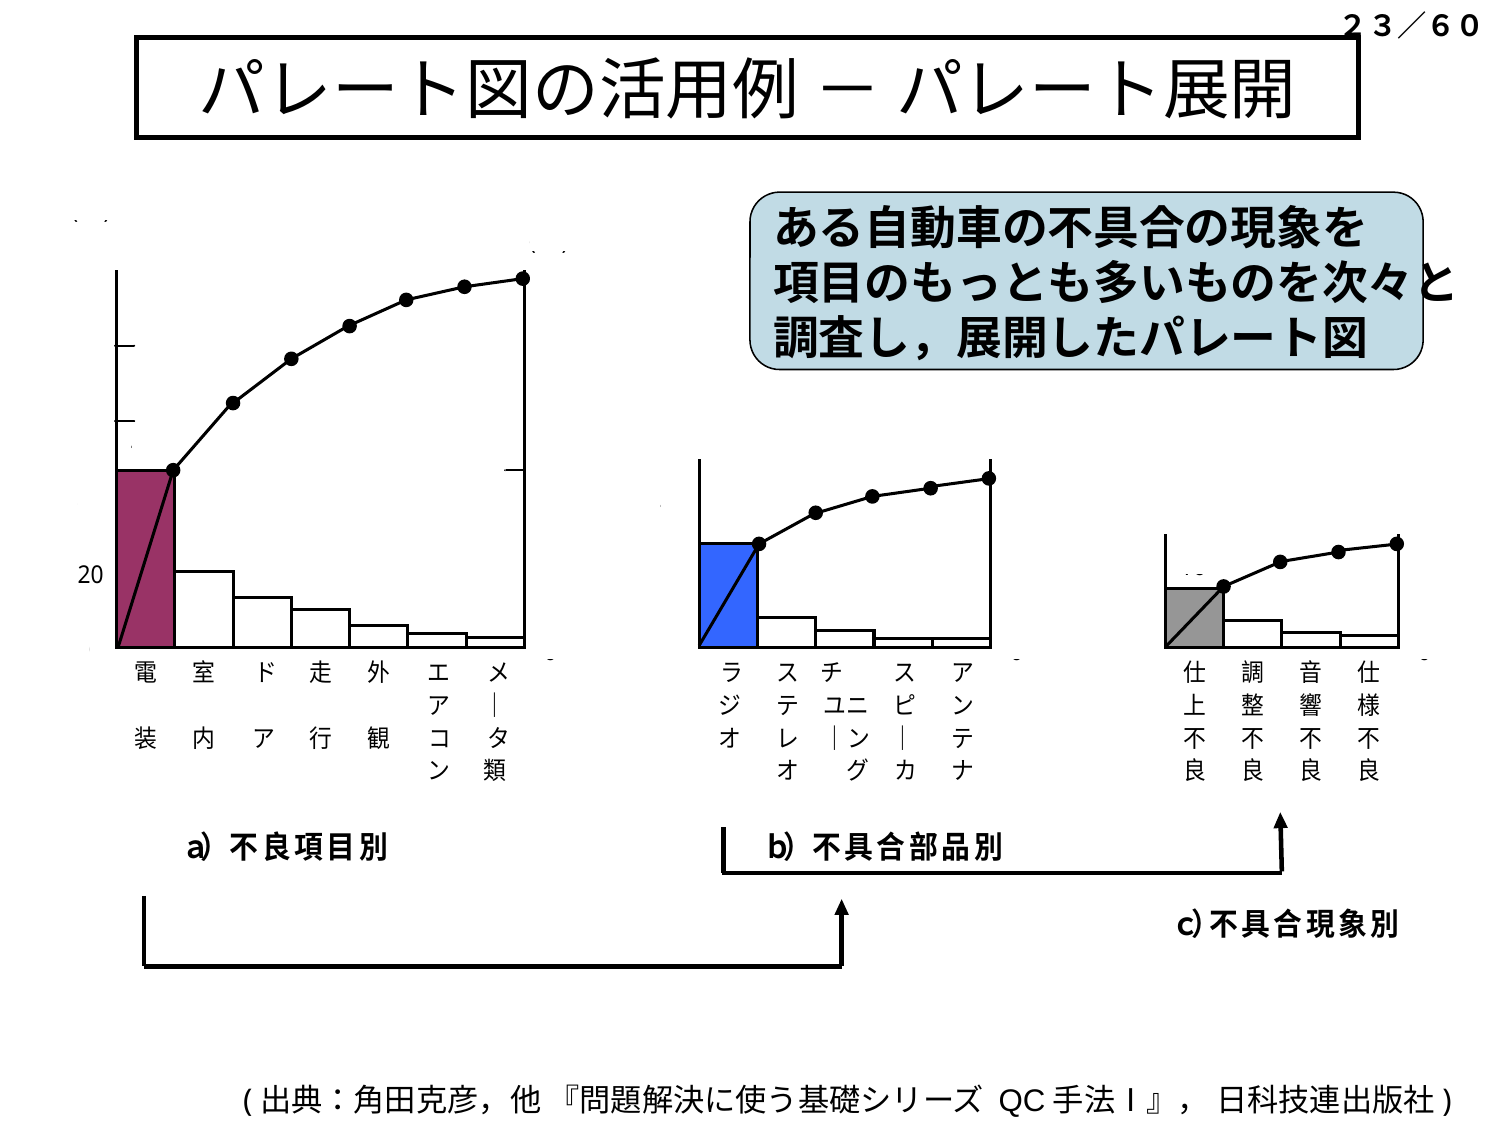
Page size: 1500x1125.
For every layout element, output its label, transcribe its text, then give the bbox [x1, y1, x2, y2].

text_box ２３／６０ [1324, 0, 1500, 85]
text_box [0, 52, 1488, 1064]
text_box (出典：角田克彦，他 『問題解決に使う基礎シリーズ QC手法Ⅰ』， 日科技連出版社) [0, 1072, 1467, 1125]
title パレート図の活用例 － パレート展開 [136, 37, 1324, 50]
